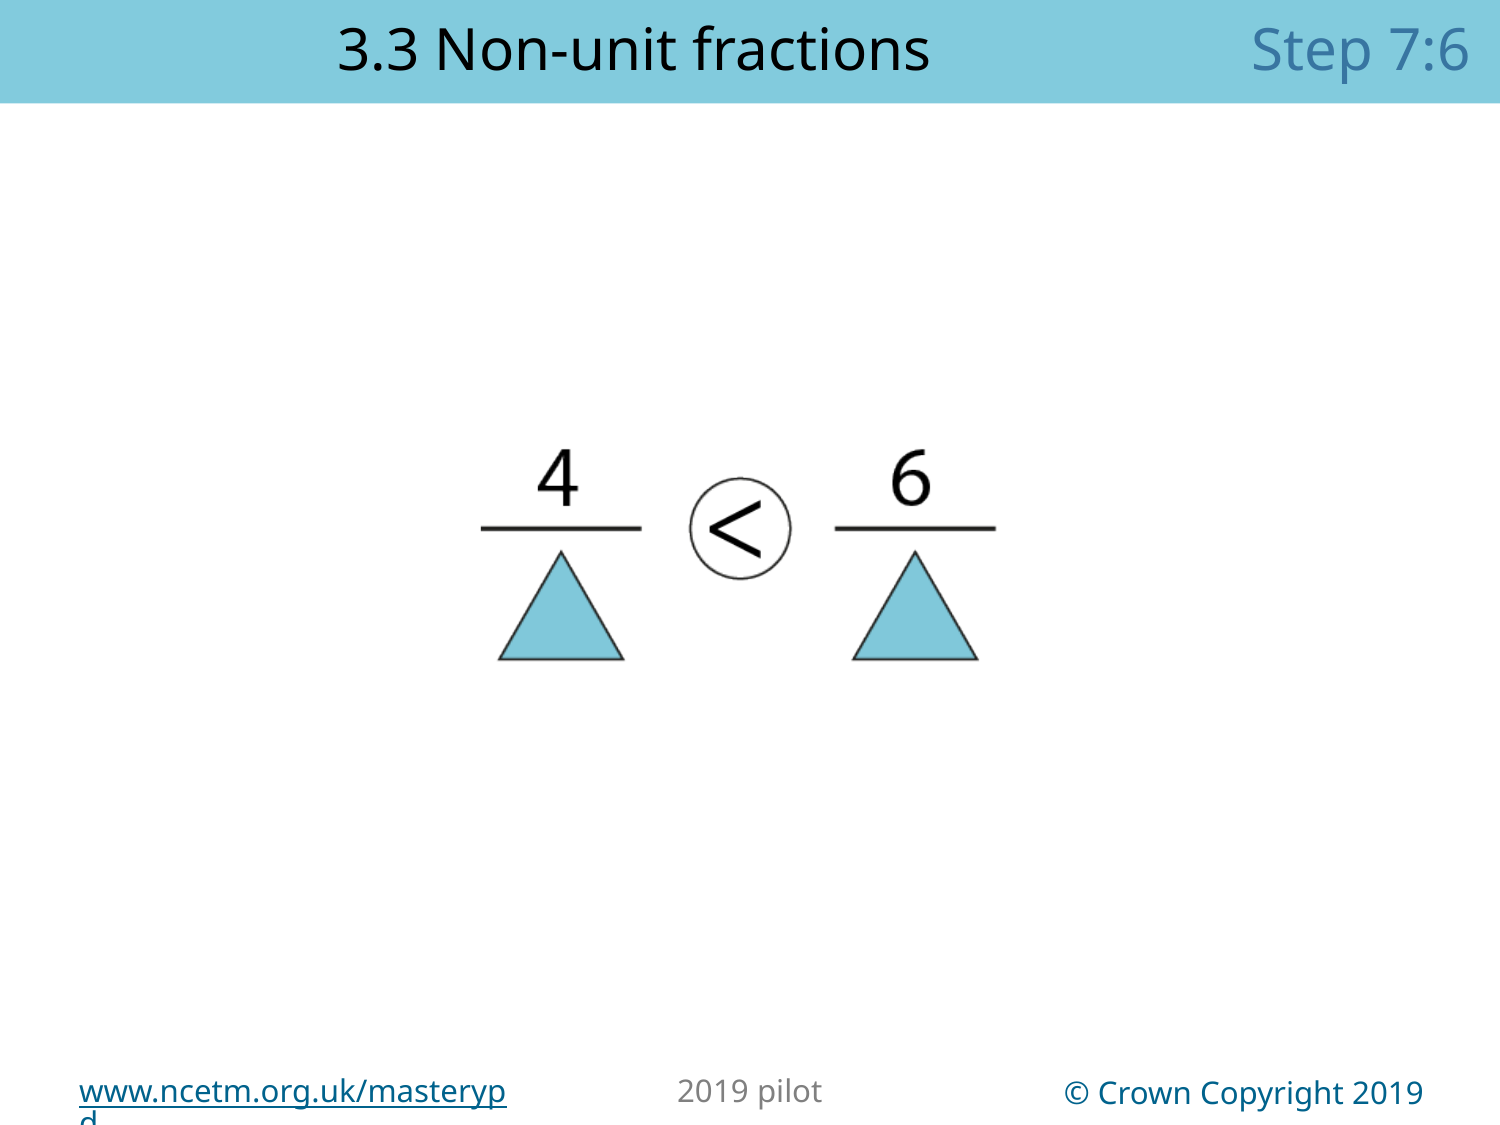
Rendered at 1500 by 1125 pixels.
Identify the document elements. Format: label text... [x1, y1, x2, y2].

picture [101, 435, 1399, 689]
list 3.3 Non-unit fractions Step 7:6 [0, 0, 1500, 104]
